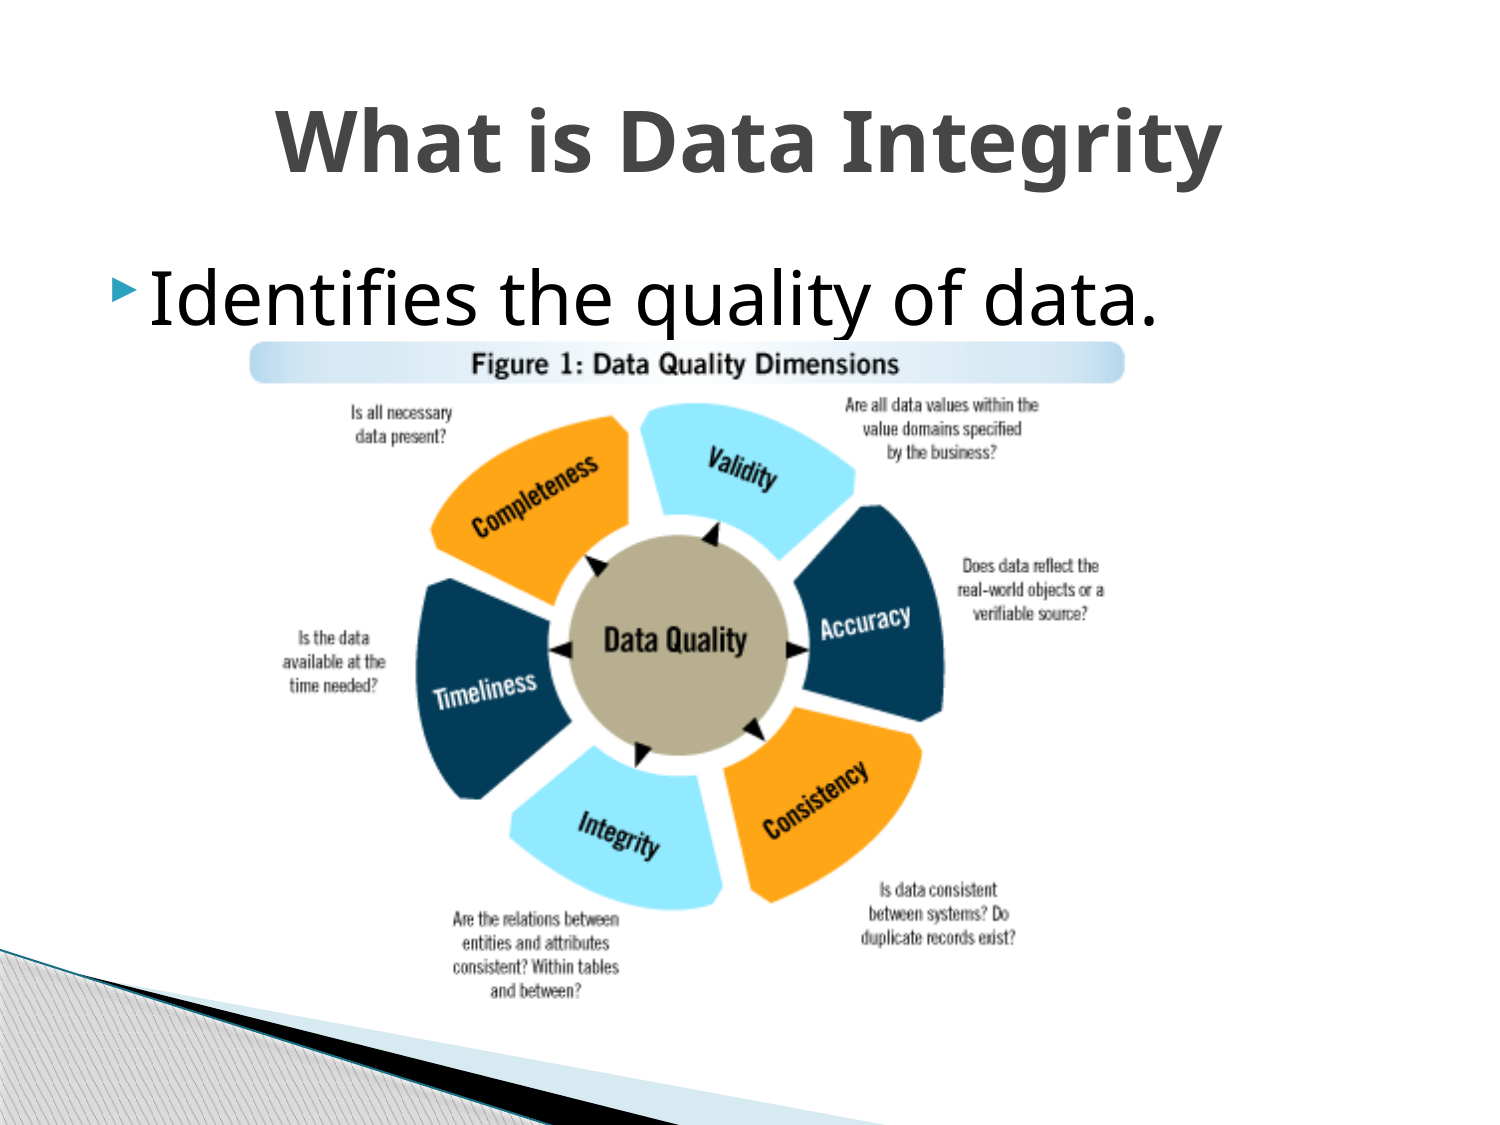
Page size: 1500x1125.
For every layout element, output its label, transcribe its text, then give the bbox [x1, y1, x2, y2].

list Identifies the quality of data. [74, 242, 1426, 986]
title What is Data Integrity [75, 45, 1425, 233]
picture [249, 339, 1126, 1003]
